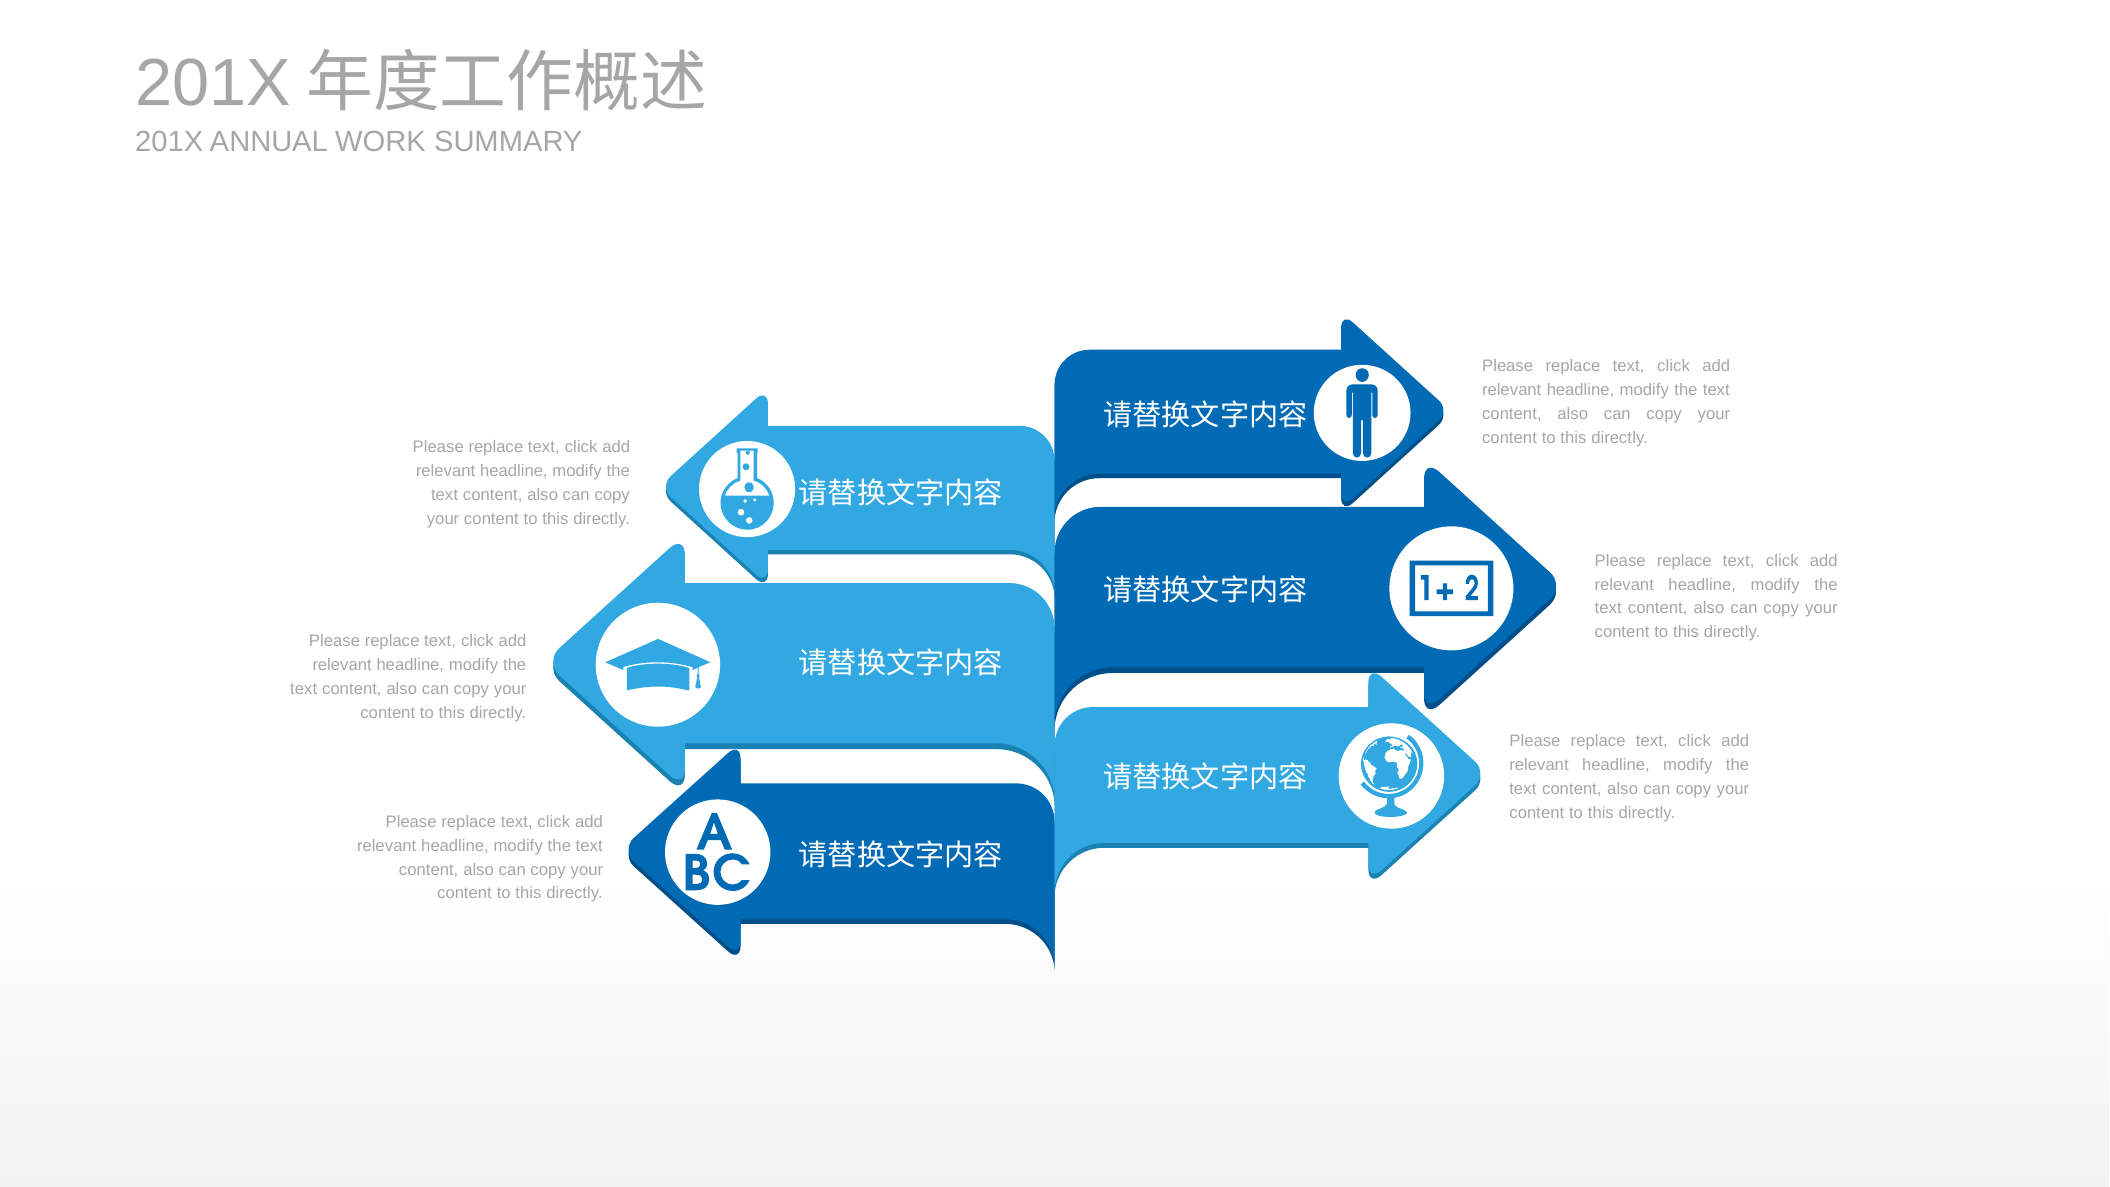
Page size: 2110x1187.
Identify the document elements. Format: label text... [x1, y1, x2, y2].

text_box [1313, 364, 1411, 461]
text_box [551, 540, 1054, 804]
text_box Please replace text, click add relevant headline, modify the text content, also can copy your content to this directly. [1488, 715, 1771, 833]
text_box Please replace text, click add relevant headline, modify the text content, also can copy your content to this directly. [373, 421, 652, 539]
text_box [1338, 723, 1445, 829]
text_box Please replace text, click add relevant headline, modify the text content, also can copy your content to this directly. [261, 615, 548, 733]
text_box 201X ANNUAL WORK SUMMARY [135, 122, 596, 158]
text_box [595, 602, 721, 727]
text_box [1054, 316, 1446, 464]
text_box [664, 392, 1054, 540]
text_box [1054, 464, 1559, 728]
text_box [664, 799, 771, 905]
text_box Please replace text, click add relevant headline, modify the text content, also can copy your content to this directly. [1461, 340, 1752, 458]
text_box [699, 440, 796, 538]
text_box Please replace text, click add relevant headline, modify the text content, also can copy your content to this directly. [1573, 535, 1859, 652]
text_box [626, 804, 1055, 970]
text_box Please replace text, click add relevant headline, modify the text content, also can copy your content to this directly. [319, 796, 625, 913]
text_box 201X年度工作概述 [135, 38, 783, 119]
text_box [1389, 526, 1514, 651]
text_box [1054, 728, 1483, 894]
